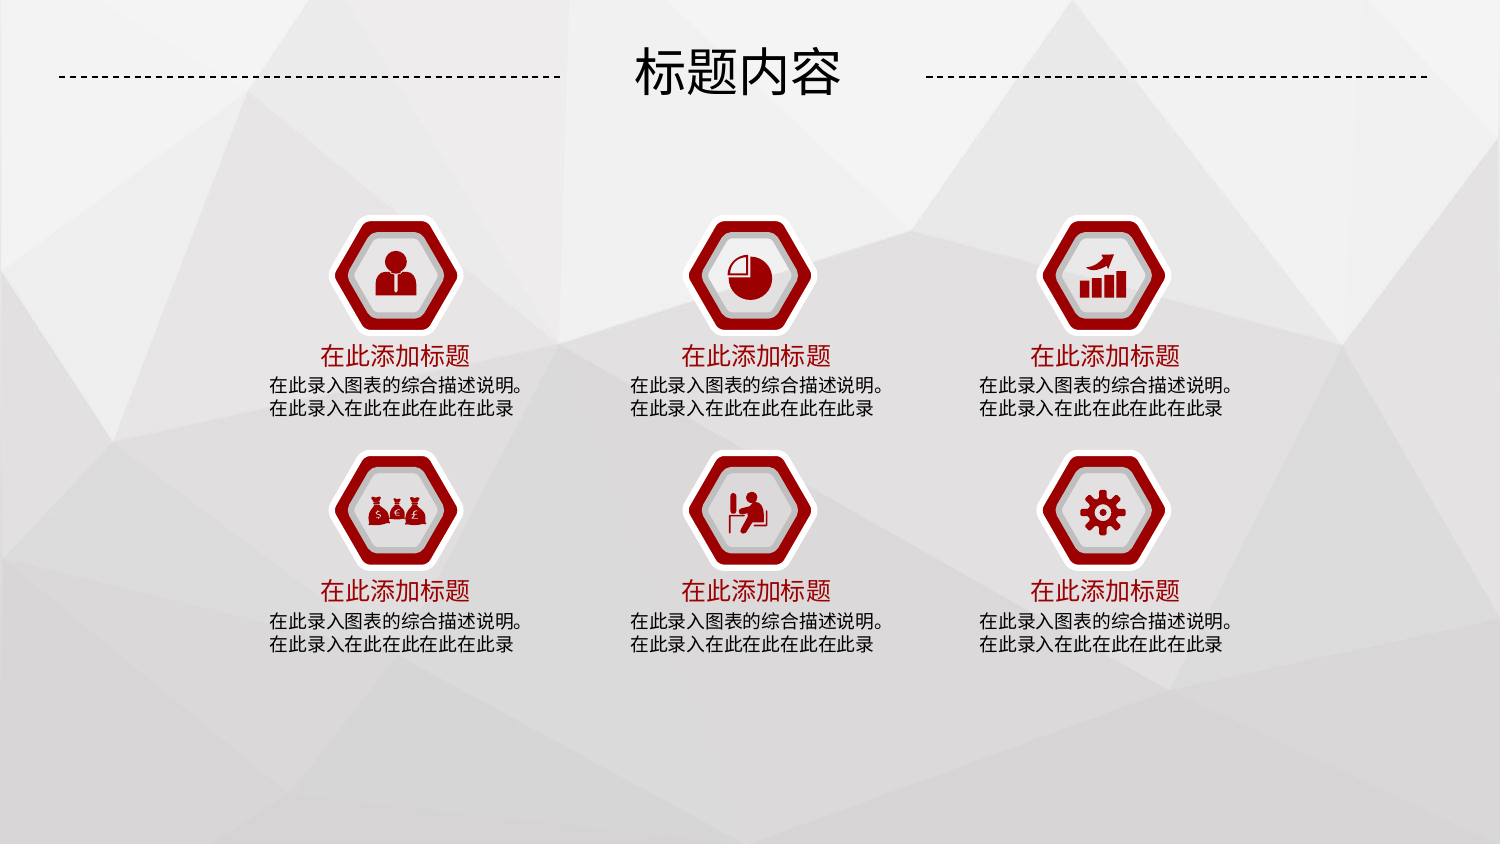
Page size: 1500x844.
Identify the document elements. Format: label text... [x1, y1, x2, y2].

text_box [615, 332, 898, 428]
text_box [255, 332, 538, 428]
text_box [1079, 254, 1127, 298]
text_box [331, 217, 461, 332]
text_box 标题内容 [608, 32, 868, 110]
picture [0, 0, 1500, 844]
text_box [964, 568, 1248, 664]
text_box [366, 495, 427, 526]
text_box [727, 254, 773, 300]
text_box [615, 568, 898, 664]
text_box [685, 217, 815, 332]
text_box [1039, 452, 1169, 568]
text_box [964, 332, 1248, 428]
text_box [685, 452, 815, 568]
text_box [375, 250, 417, 296]
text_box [1039, 217, 1169, 332]
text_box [255, 568, 538, 664]
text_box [728, 491, 768, 534]
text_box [331, 452, 461, 568]
